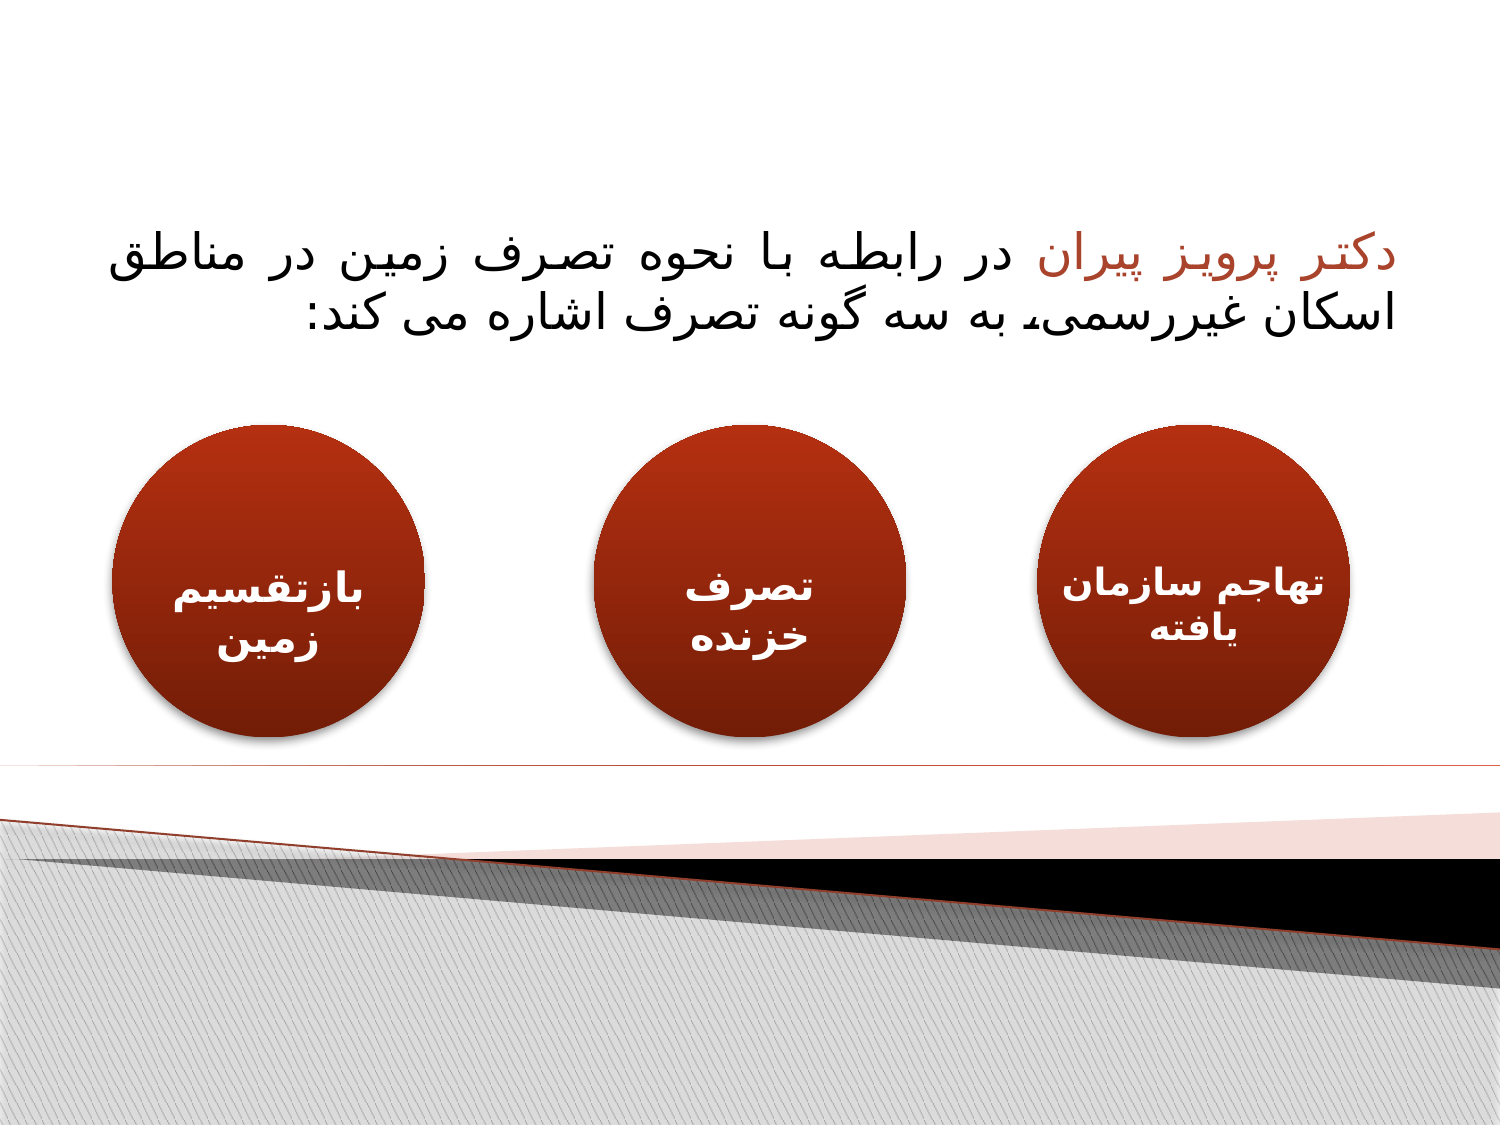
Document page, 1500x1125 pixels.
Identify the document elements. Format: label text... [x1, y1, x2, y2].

text_box [112, 424, 425, 624]
text_box دکتر پرویز پیران در رابطه با نحوه تصرف زمین در مناطق اسکان غیررسمی، به سه گونه تصرف اشاره می کند: [87, 212, 1413, 348]
text_box [593, 424, 907, 738]
text_box بازتقسیم زمین [118, 553, 419, 669]
picture [5, 859, 1500, 989]
text_box [1056, 656, 1331, 738]
text_box [139, 669, 398, 738]
text_box تصرف خزنده [624, 550, 875, 666]
text_box [1040, 424, 1347, 550]
text_box تهاجم سازمان یافته [1031, 550, 1357, 656]
